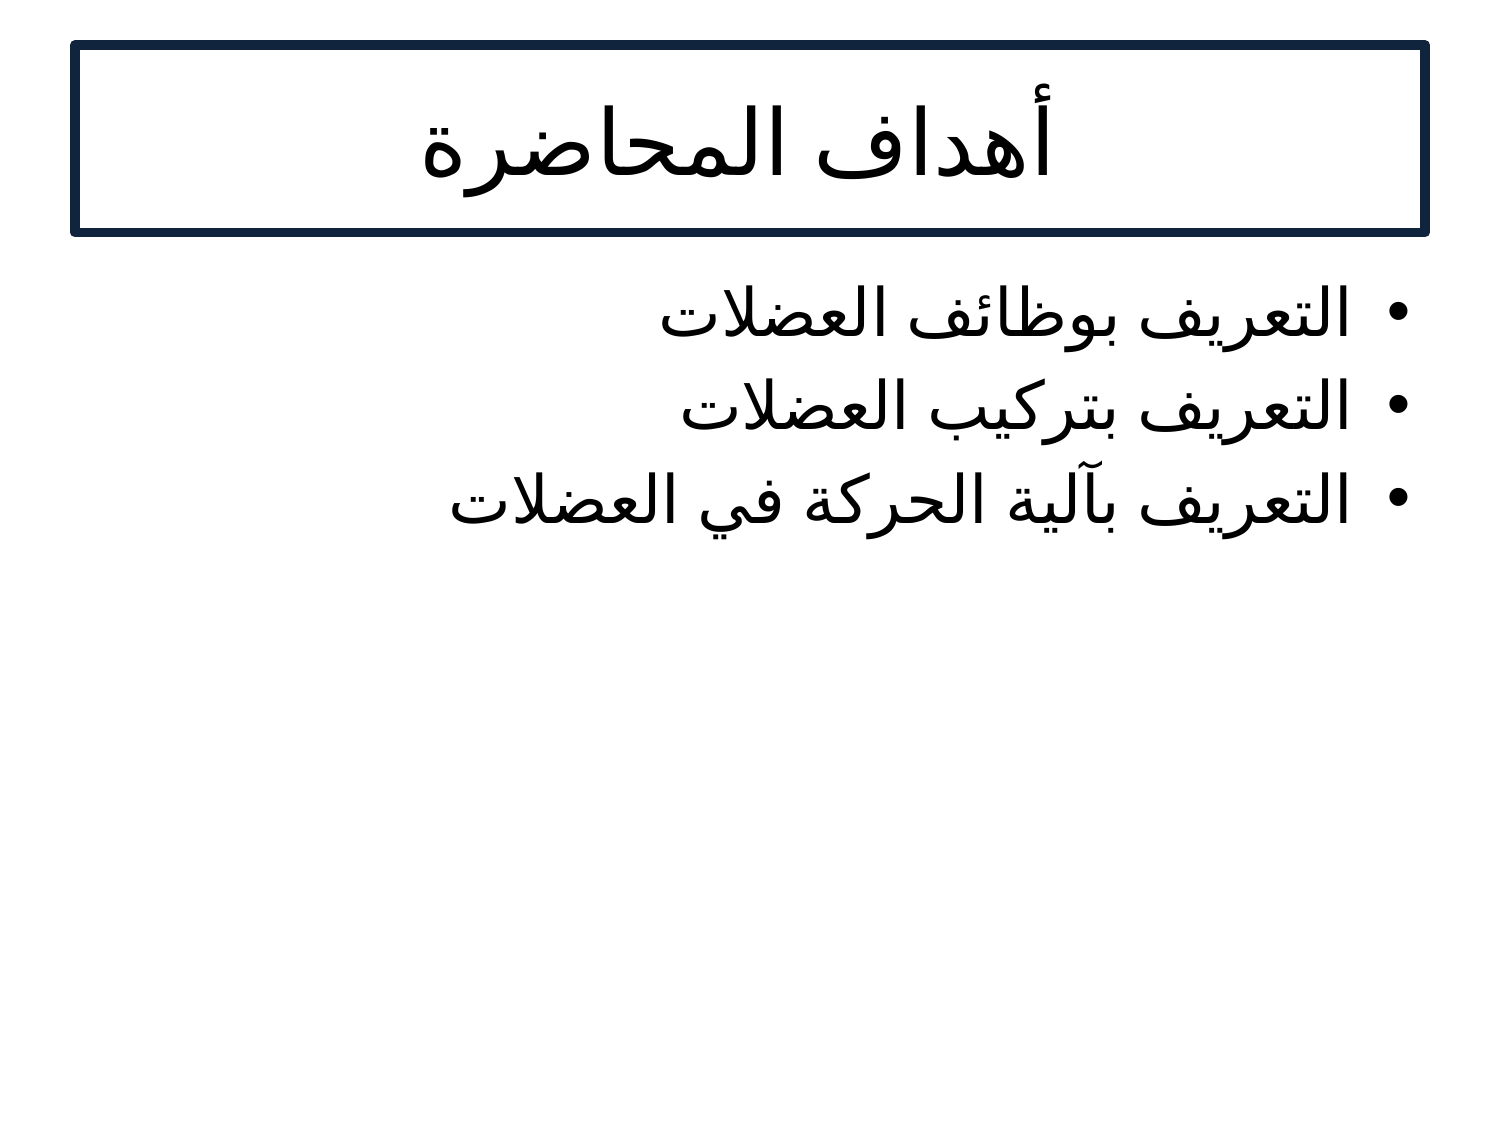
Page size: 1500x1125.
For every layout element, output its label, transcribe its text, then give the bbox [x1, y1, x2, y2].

title أهداف المحاضرة [75, 45, 1425, 233]
list التعريف بوظائف العضلات التعريف بتركيب العضلات التعريف بآلية الحركة في العضلات [75, 262, 1425, 1005]
